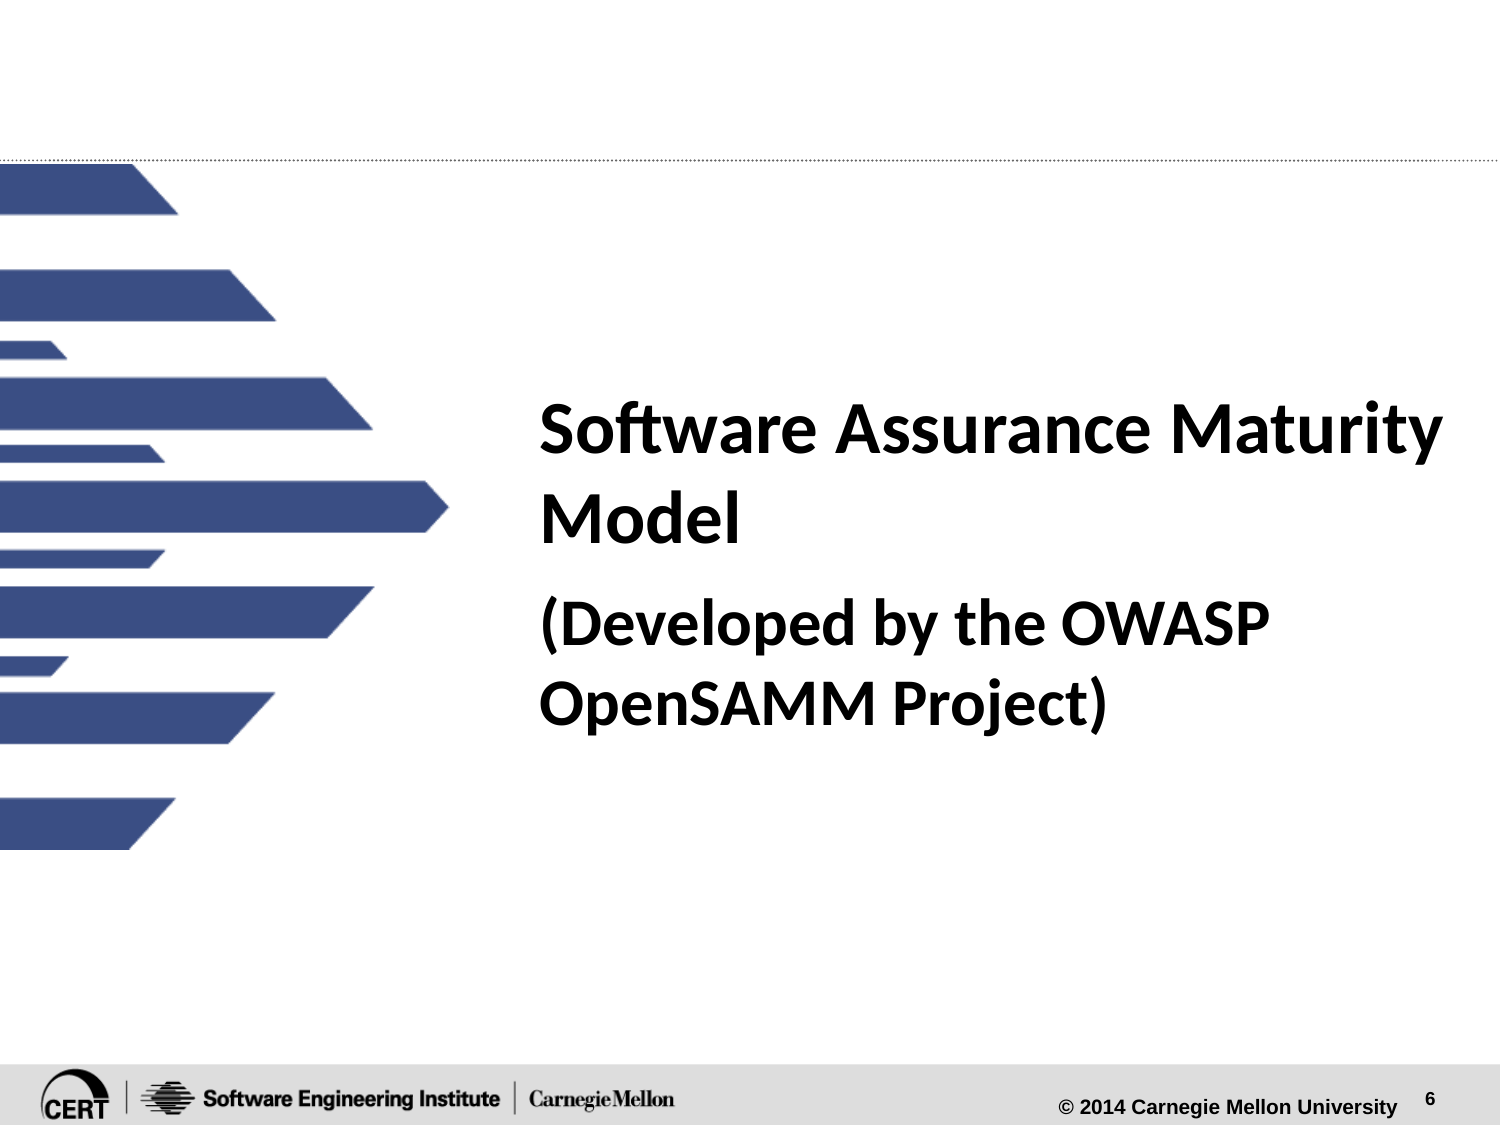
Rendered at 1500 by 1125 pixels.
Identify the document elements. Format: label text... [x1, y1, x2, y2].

text_box Software Assurance Maturity Model (Developed by the OWASP OpenSAMM Project) [525, 399, 1475, 717]
picture [0, 164, 450, 851]
picture [24, 1065, 688, 1125]
